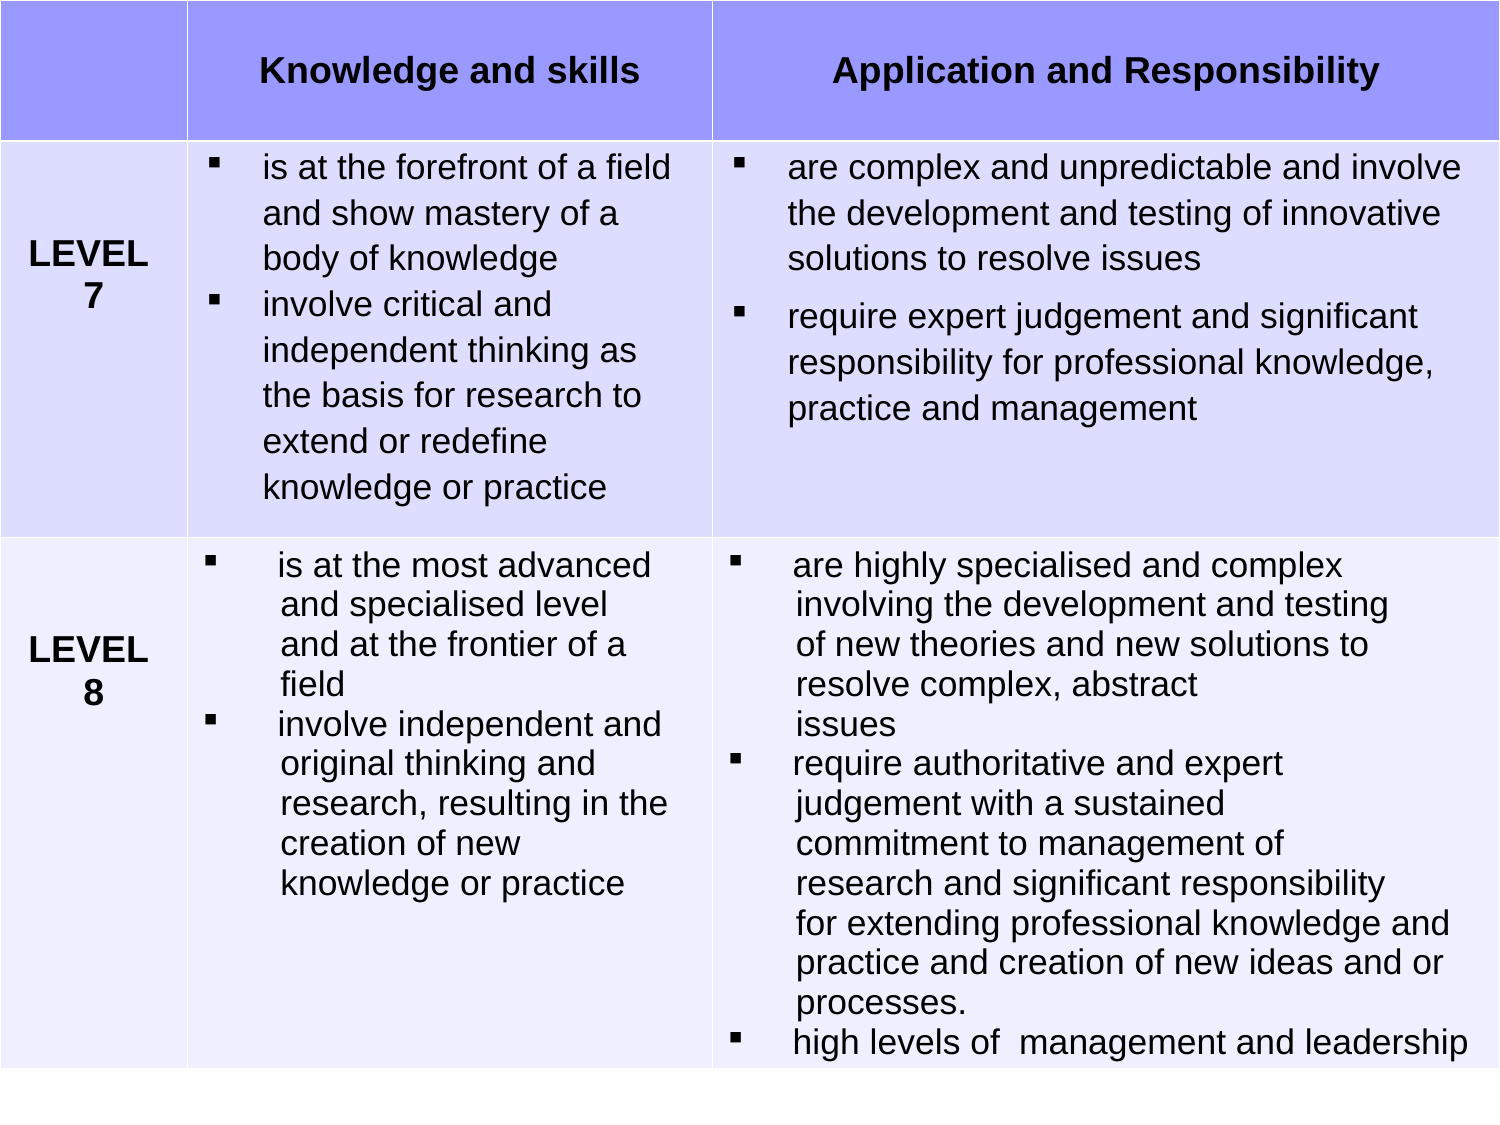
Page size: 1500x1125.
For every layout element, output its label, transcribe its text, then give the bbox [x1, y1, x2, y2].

table_header Knowledge and skills [188, 1, 712, 140]
table_cell is at the most advanced and specialised level and at the frontier of a field involve independent and original thinking and research, resulting in the creation of new knowledge or practice [188, 538, 712, 1068]
table_header [1, 1, 187, 140]
table_cell LEVEL 8 [1, 538, 187, 1068]
table_cell are complex and unpredictable and involve the development and testing of innovative solutions to resolve issues require expert judgement and significant responsibility for professional knowledge, practice and management [713, 142, 1499, 537]
table_header Application and Responsibility [713, 1, 1499, 140]
table_cell is at the forefront of a field and show mastery of a body of knowledge involve critical and independent thinking as the basis for research to extend or redefine knowledge or practice [188, 142, 712, 537]
table_cell LEVEL 7 [1, 142, 187, 537]
table_cell are highly specialised and complex involving the development and testing of new theories and new solutions to resolve complex, abstract issues require authoritative and expert judgement with a sustained commitment to management of research and significant responsibility for extending professional knowledge and practice and creation of new ideas and or processes. high levels of management and leadership [713, 538, 1499, 1068]
